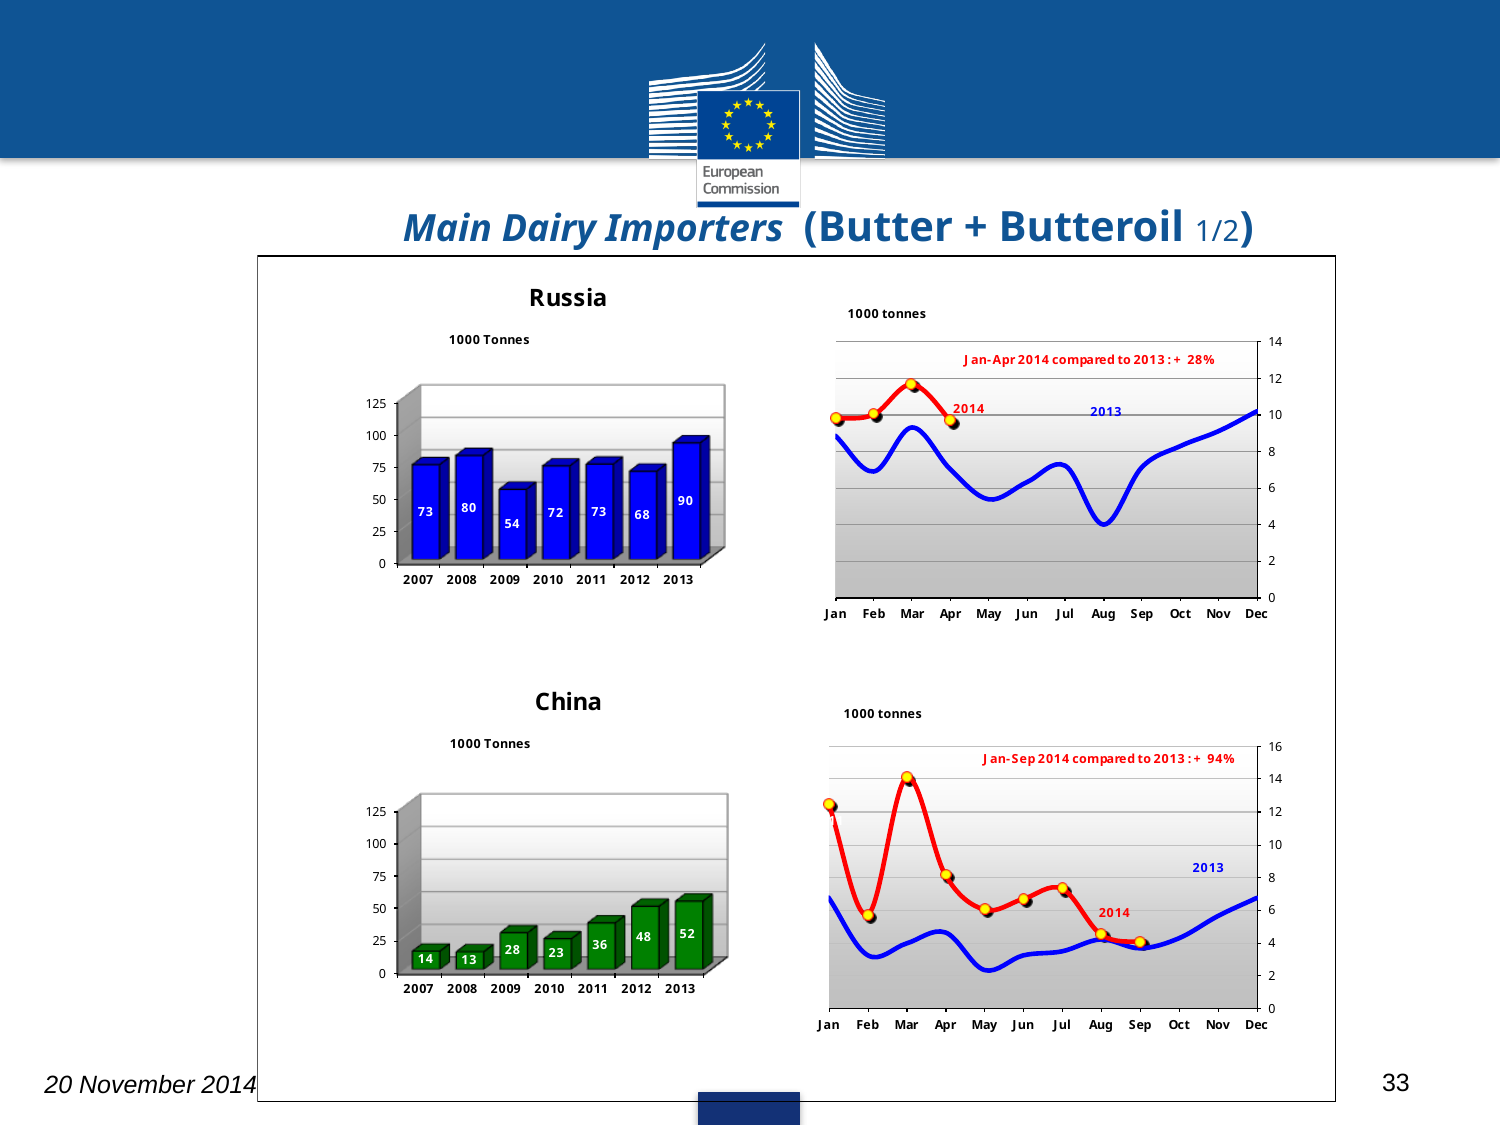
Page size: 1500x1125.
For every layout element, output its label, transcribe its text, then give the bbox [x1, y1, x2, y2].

slide_number 33 [1342, 1058, 1425, 1103]
picture [649, 42, 885, 172]
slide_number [29, 1060, 251, 1105]
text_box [257, 255, 1338, 1104]
title Main Dairy Importers (Butter + Butteroil 1/2) [171, 172, 1427, 277]
